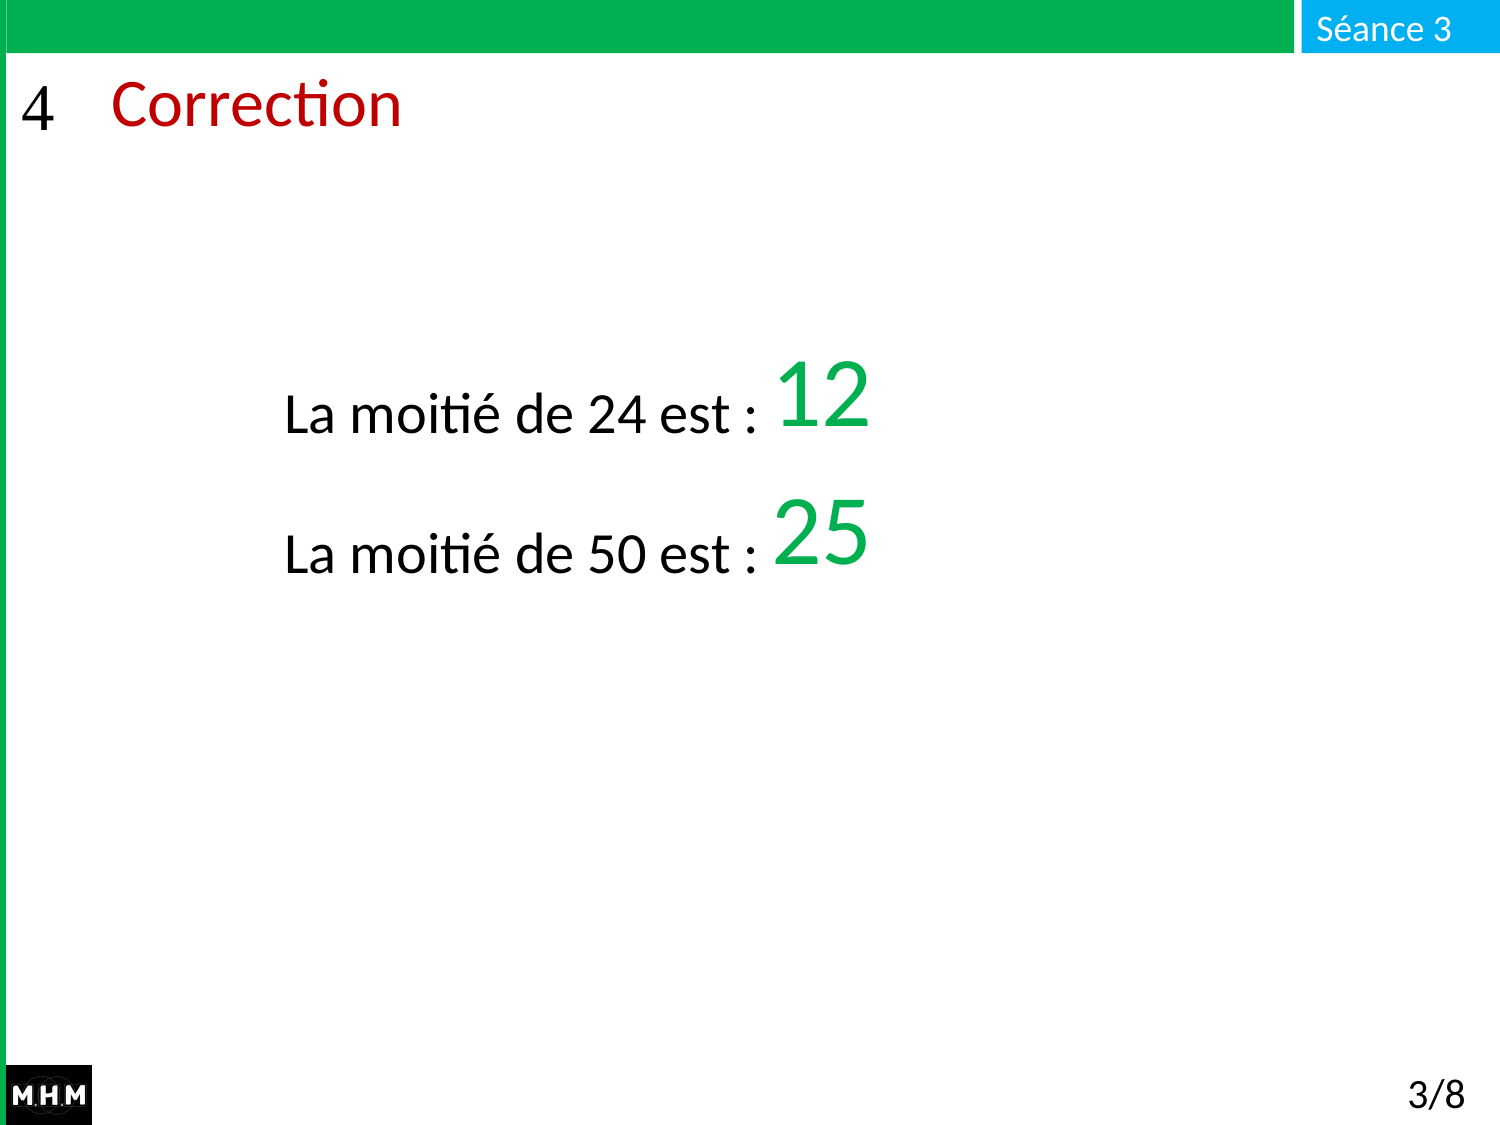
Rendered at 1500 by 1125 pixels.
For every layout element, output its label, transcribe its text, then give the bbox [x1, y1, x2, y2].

text_box 12 [756, 318, 907, 454]
title Correction [96, 60, 1391, 150]
picture [6, 1065, 92, 1125]
text_box La moitié de 24 est : … La moitié de 50 est : … [269, 297, 829, 638]
text_box 25 [756, 457, 907, 593]
list 3/8 [1373, 1064, 1500, 1125]
